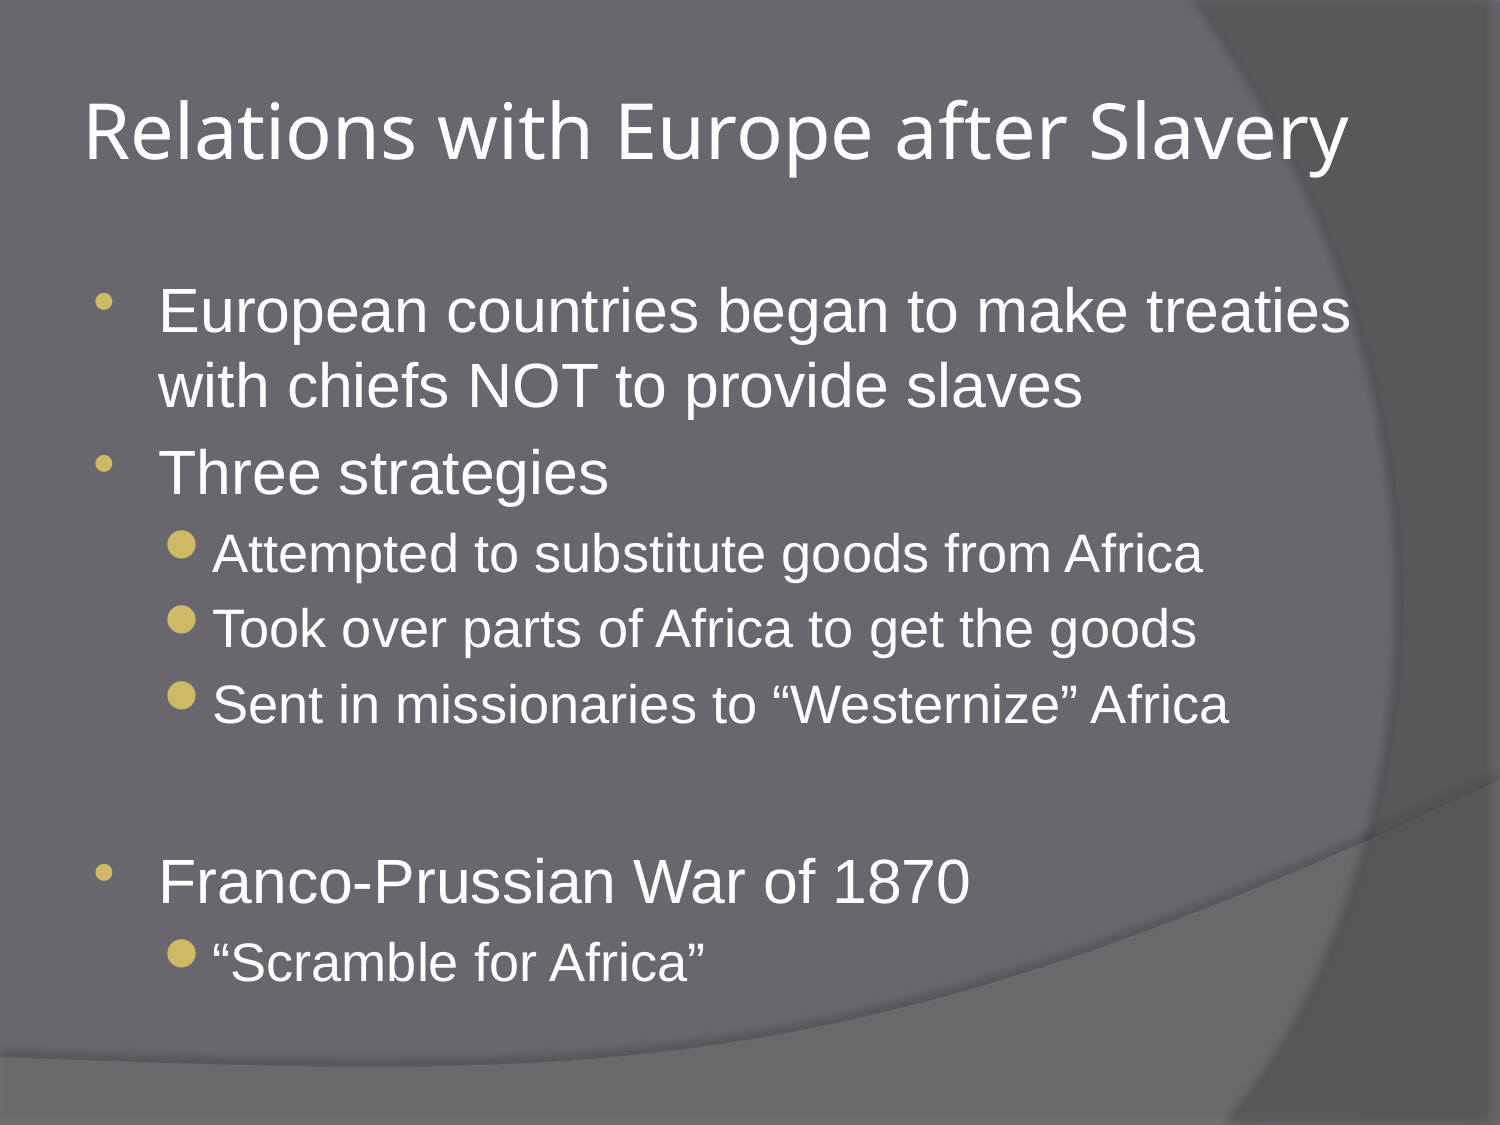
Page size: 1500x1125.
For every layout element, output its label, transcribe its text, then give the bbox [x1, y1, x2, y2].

title Relations with Europe after Slavery [75, 45, 1425, 213]
list European countries began to make treaties with chiefs NOT to provide slaves Three strategies Attempted to substitute goods from Africa Took over parts of Africa to get the goods Sent in missionaries to “Westernize” Africa Franco-Prussian War of 1870 “Scramble for Africa” [75, 262, 1449, 1097]
